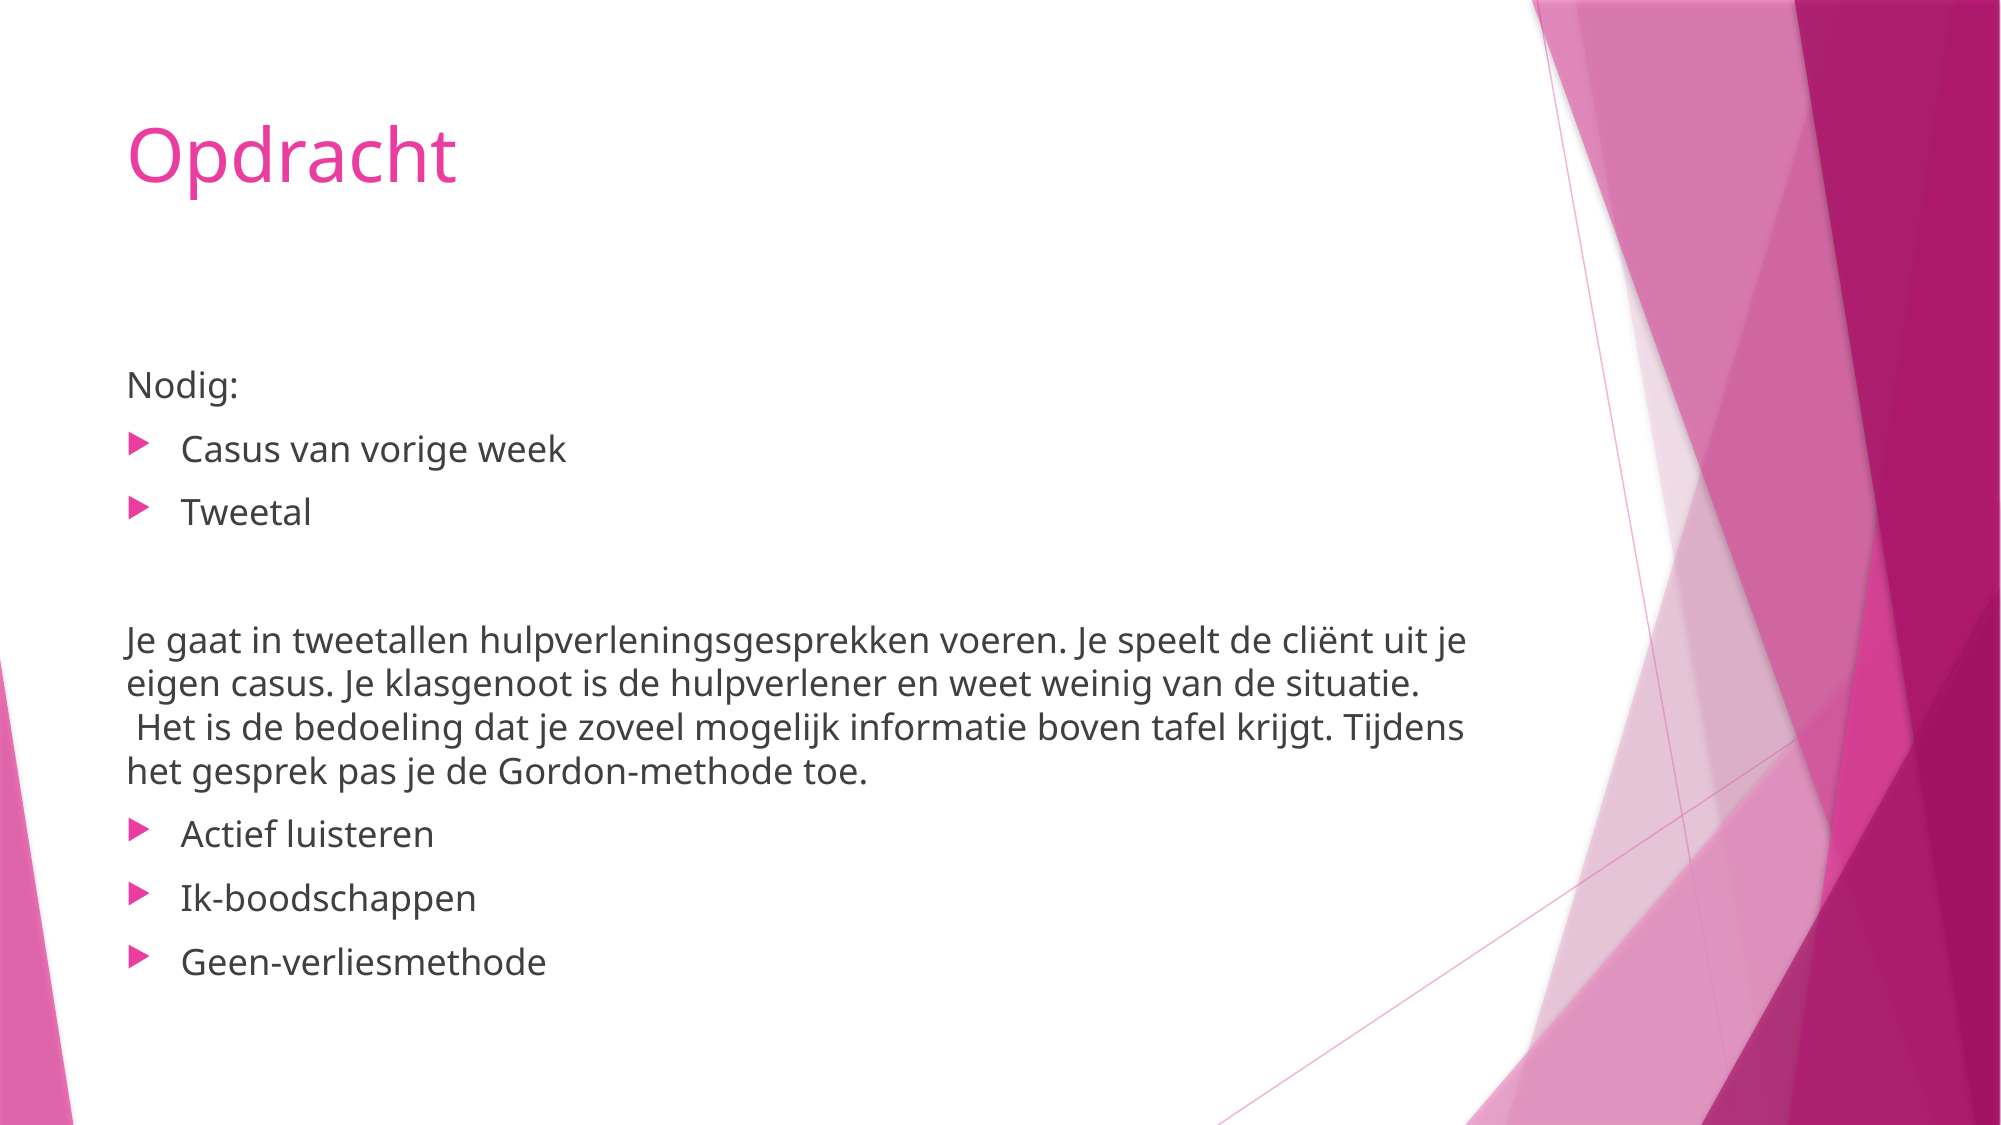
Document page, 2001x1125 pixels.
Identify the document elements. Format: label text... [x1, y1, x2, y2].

title Opdracht [111, 99, 1522, 317]
list Nodig: Casus van vorige week Tweetal Je gaat in tweetallen hulpverleningsgesprekken voeren. Je speelt de cliënt uit je eigen casus. Je klasgenoot is de hulpverlener en weet weinig van de situatie. Het is de bedoeling dat je zoveel mogelijk informatie boven tafel krijgt. Tijdens het gesprek pas je de Gordon-methode toe. Actief luisteren Ik-boodschappen Geen-verliesmethode [111, 354, 1522, 992]
